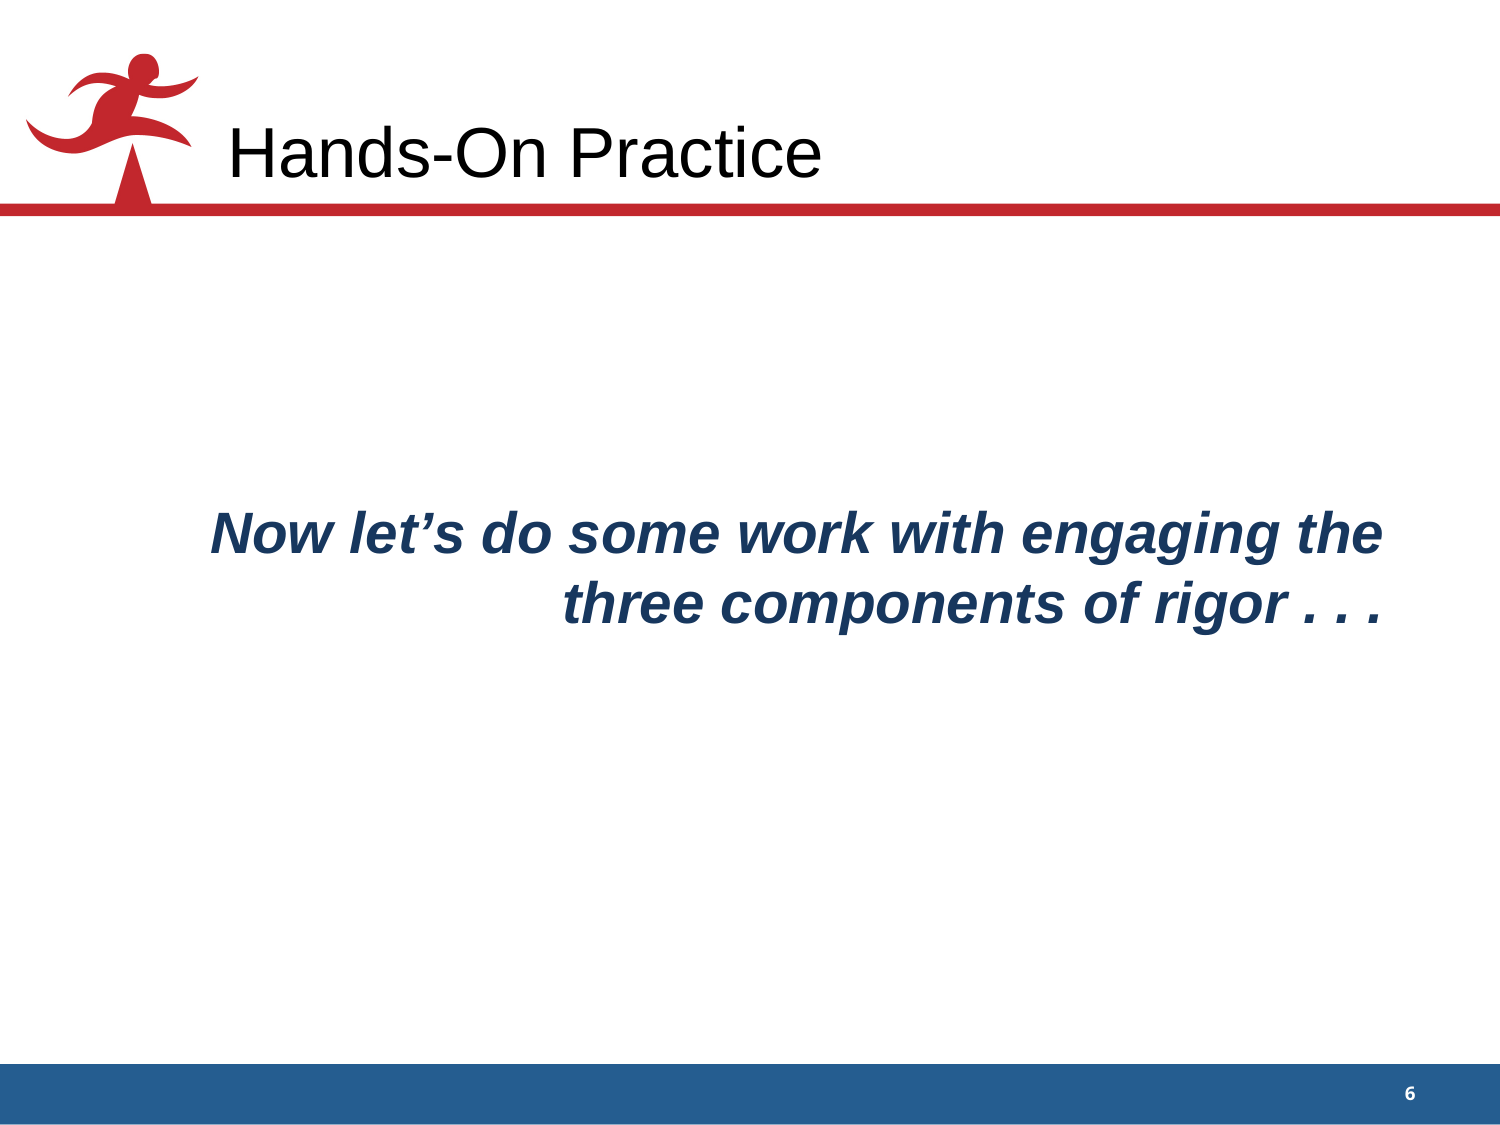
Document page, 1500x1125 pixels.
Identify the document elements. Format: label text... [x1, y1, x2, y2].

picture [0, 0, 1500, 1125]
list Now let’s do some work with engaging the three components of rigor . . . [99, 299, 1400, 949]
title Hands-On Practice [212, 50, 1375, 200]
